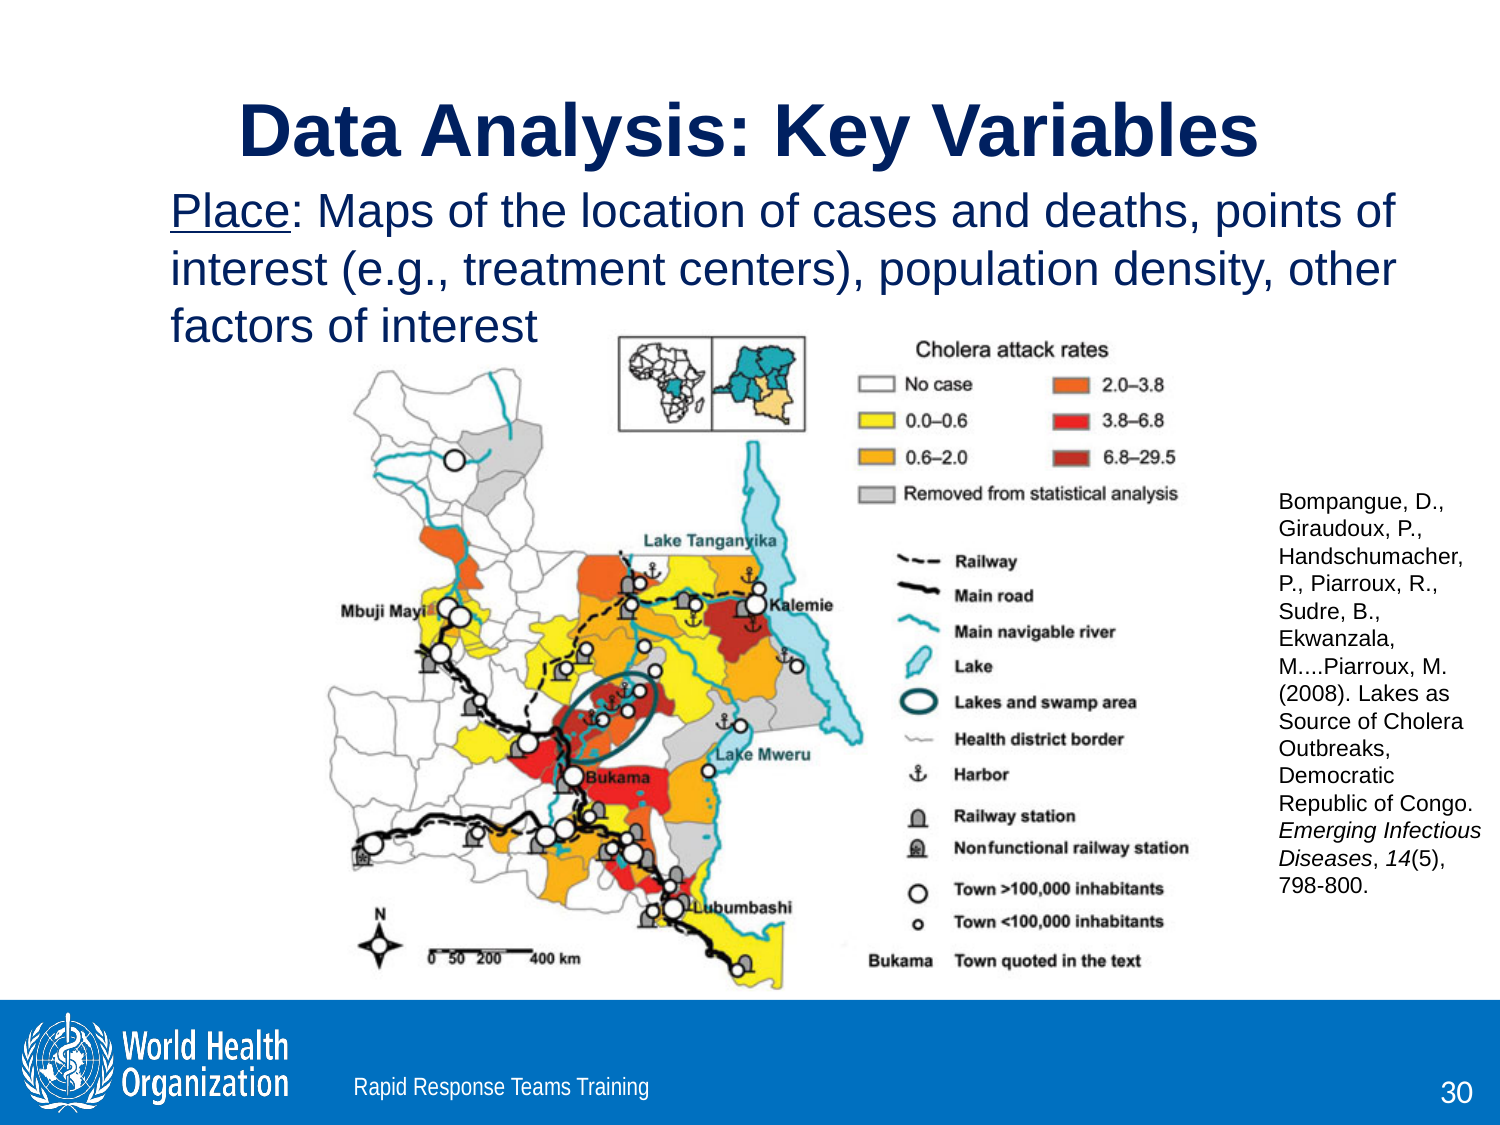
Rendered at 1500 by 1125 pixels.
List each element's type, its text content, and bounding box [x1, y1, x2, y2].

picture [312, 329, 1200, 994]
text_box Bompangue, D., Giraudoux, P., Handschumacher, P., Piarroux, R., Sudre, B., Ekwanzala, M....Piarroux, M. (2008). Lakes as Source of Cholera Outbreaks, Democratic Republic of Congo. Emerging Infectious Diseases, 14(5), 798-800. [1263, 479, 1500, 906]
picture [21, 1012, 288, 1113]
text_box Place: Maps of the location of cases and deaths, points of interest (e.g., treatment centers), population density, other factors of interest [80, 172, 1431, 941]
title Data Analysis: Key Variables [75, 45, 1425, 208]
